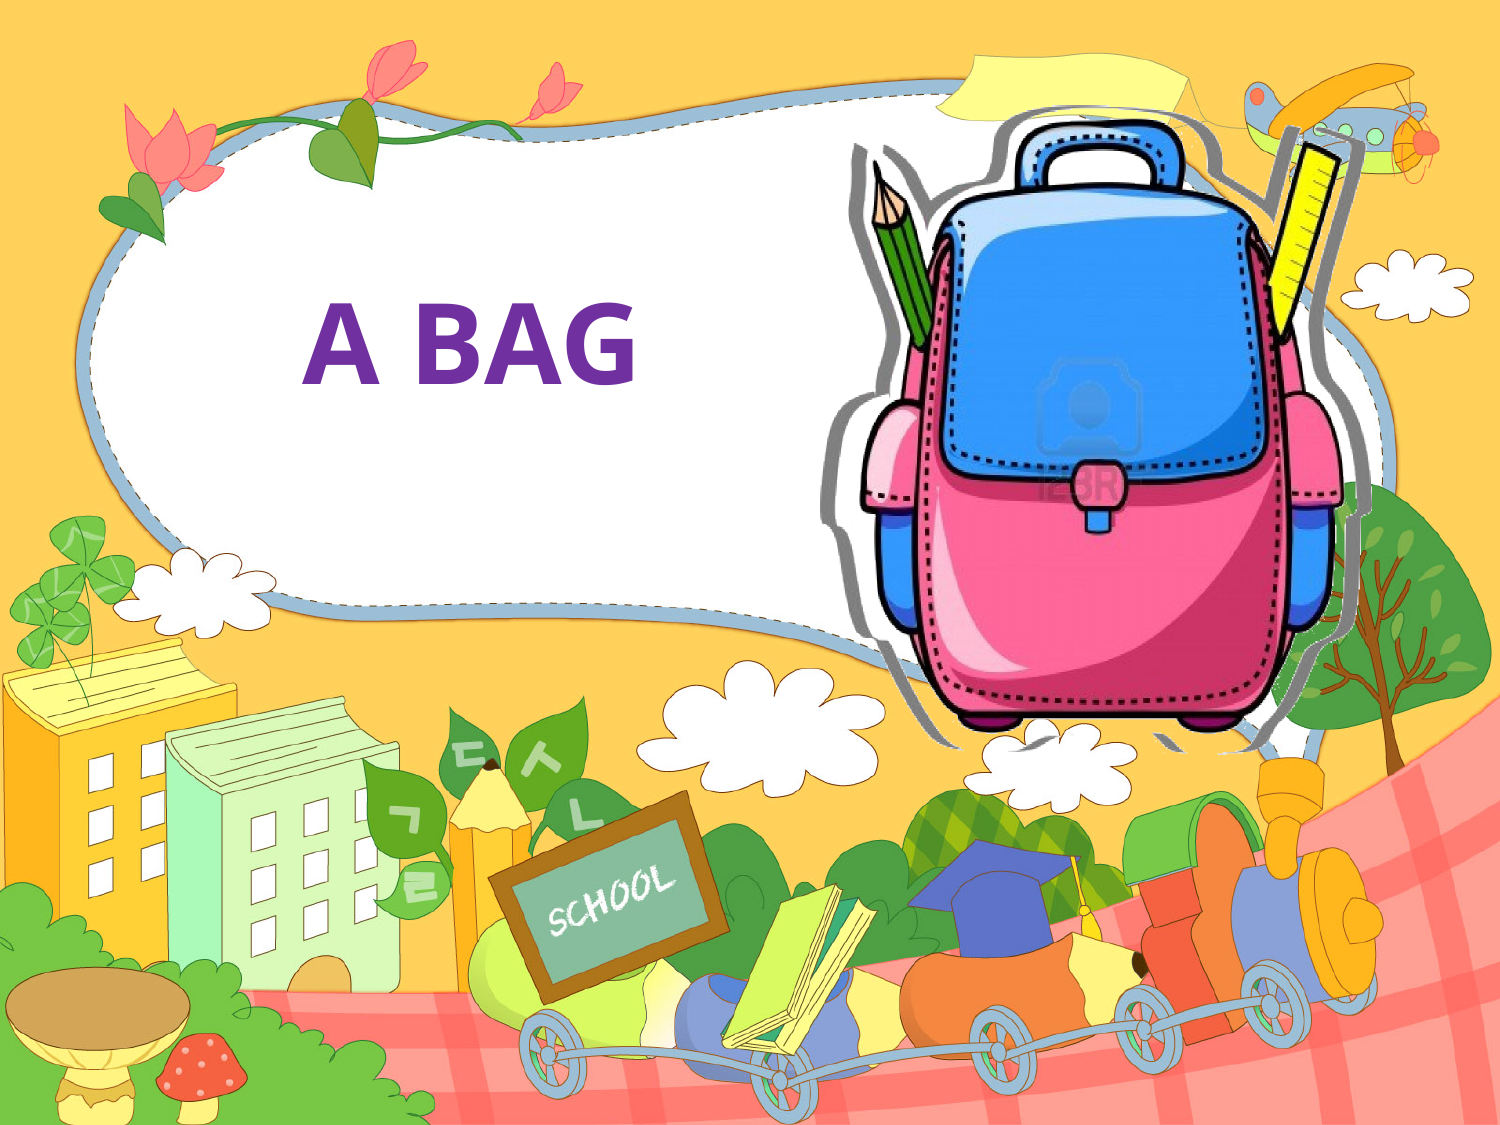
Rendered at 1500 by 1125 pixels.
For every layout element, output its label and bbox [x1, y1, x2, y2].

list [820, 105, 1372, 755]
picture [0, 0, 1500, 1125]
